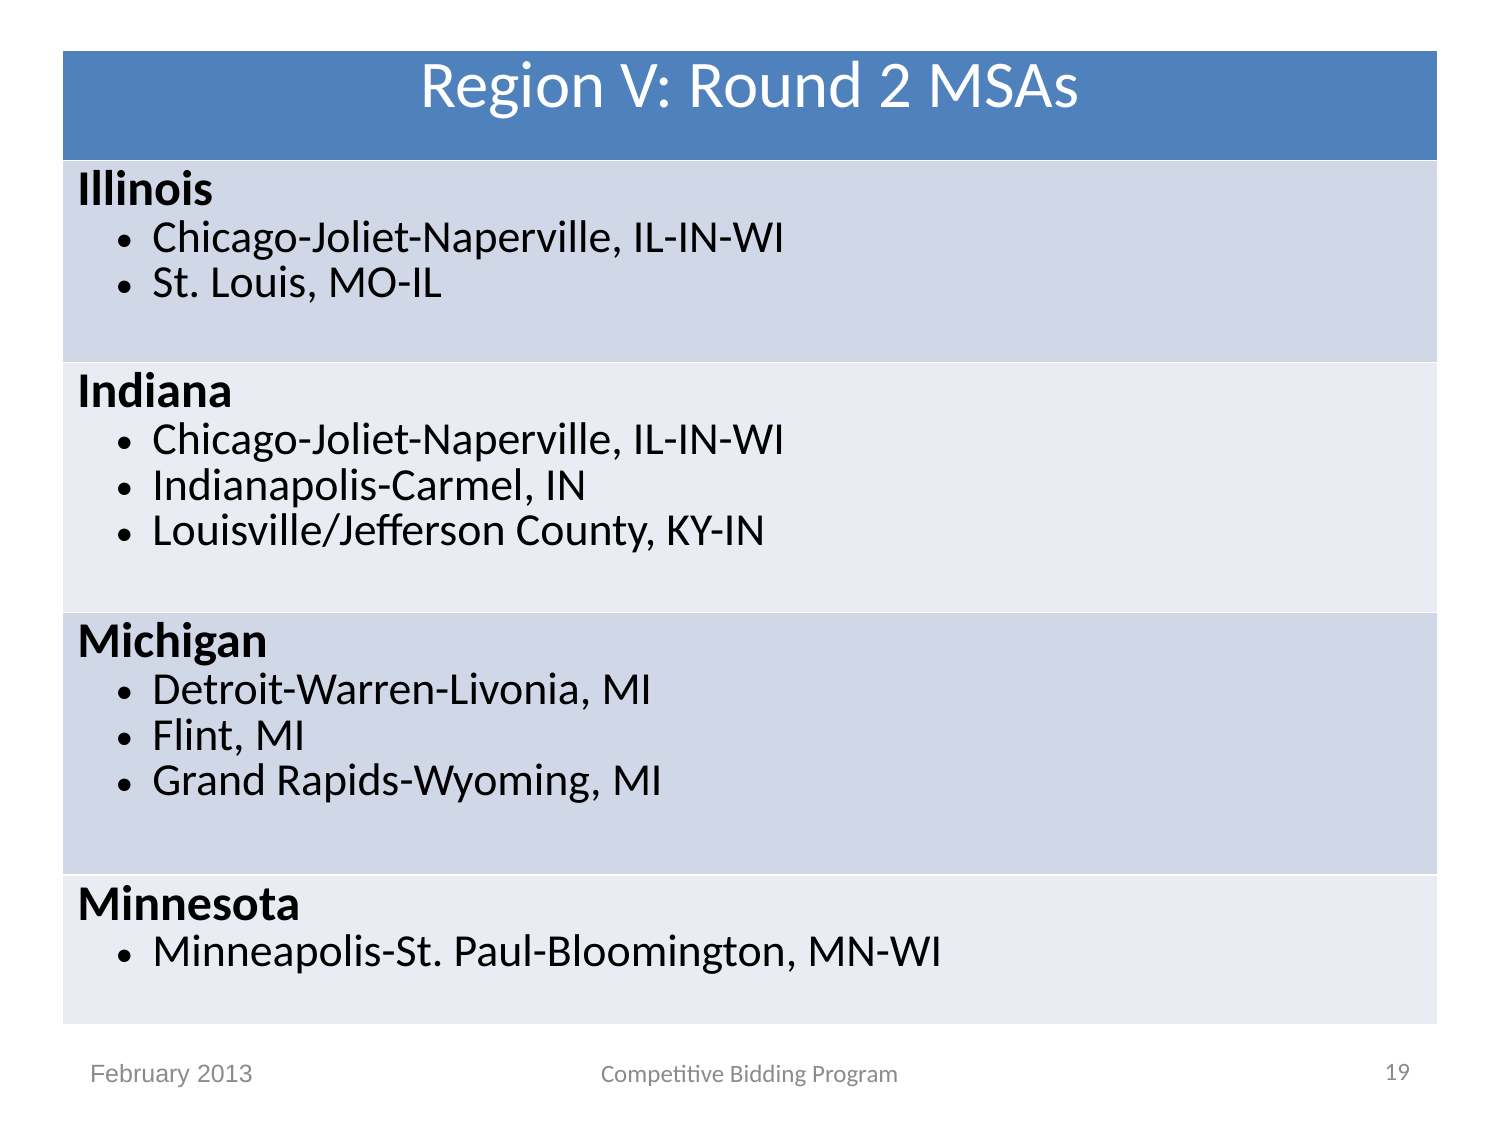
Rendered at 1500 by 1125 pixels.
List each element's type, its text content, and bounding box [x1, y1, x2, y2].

footer Competitive Bidding Program [512, 1042, 988, 1103]
table_cell Minnesota Minneapolis-St. Paul-Bloomington, MN-WI [63, 876, 1437, 1024]
table_cell Michigan Detroit-Warren-Livonia, MI Flint, MI Grand Rapids-Wyoming, MI [63, 613, 1437, 874]
table_header Region V: Round 2 MSAs [63, 51, 1437, 160]
table_cell Indiana Chicago-Joliet-Naperville, IL-IN-WI Indianapolis-Carmel, IN Louisville/Jefferson County, KY-IN [63, 363, 1437, 612]
slide_number 19 [1074, 1040, 1425, 1100]
table_cell Illinois Chicago-Joliet-Naperville, IL-IN-WI St. Louis, MO-IL [63, 161, 1437, 362]
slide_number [75, 1042, 425, 1103]
